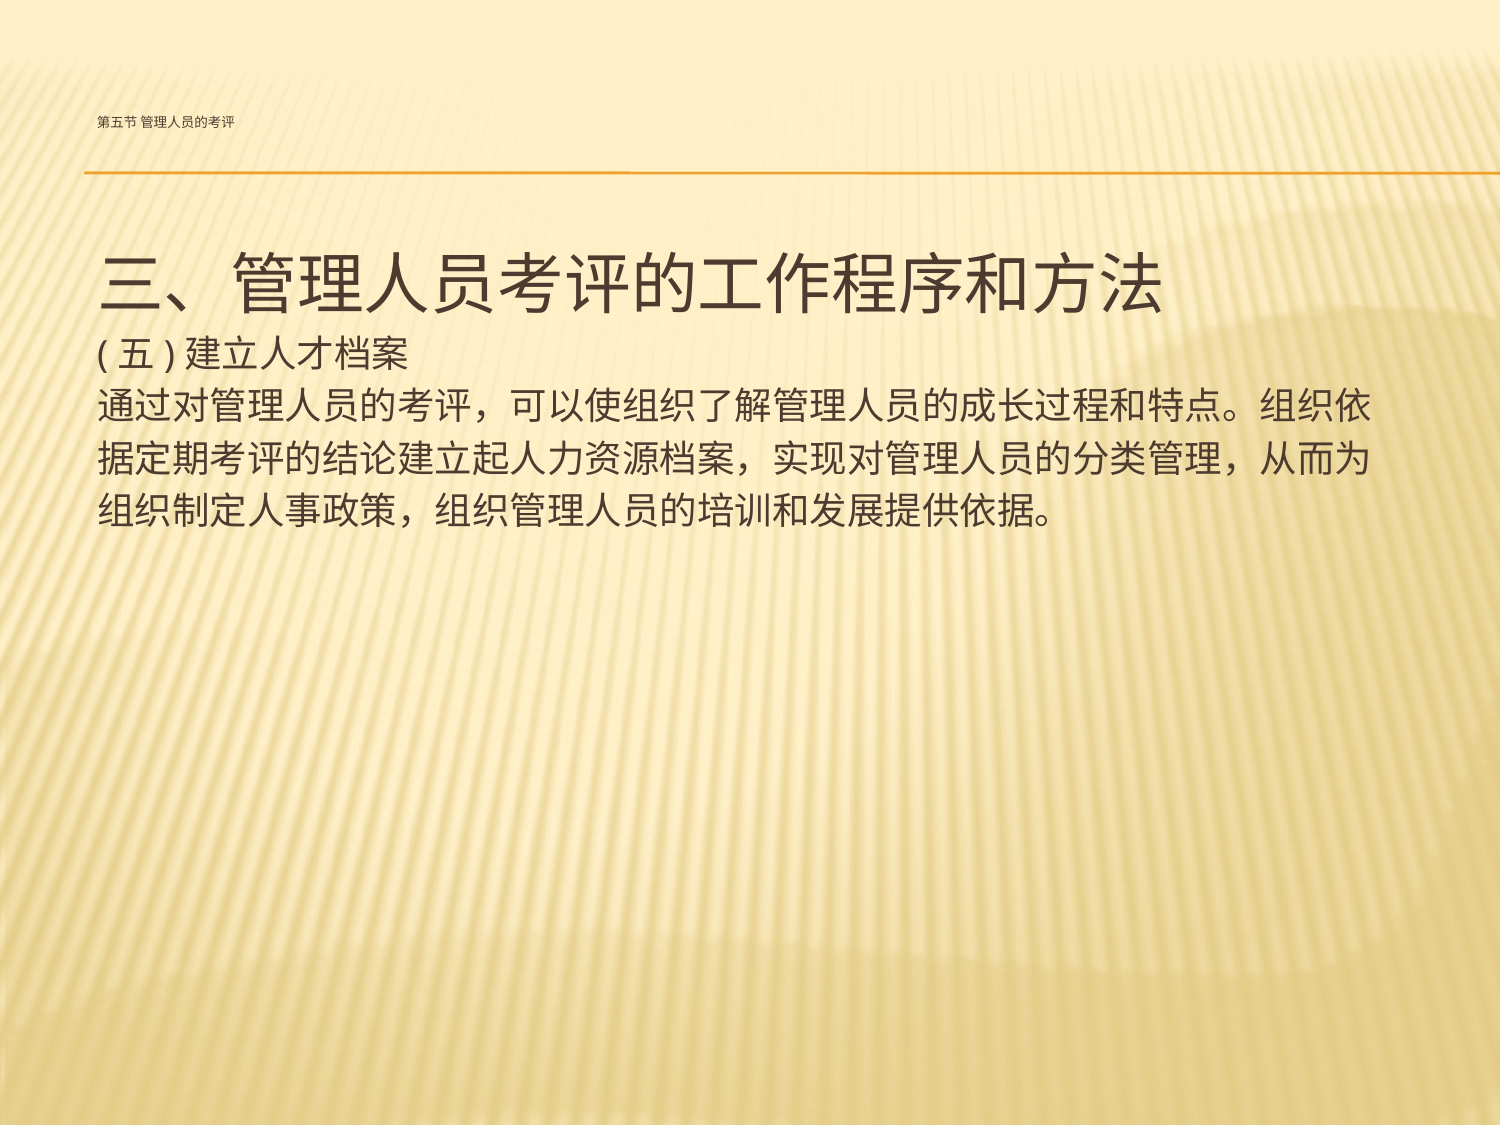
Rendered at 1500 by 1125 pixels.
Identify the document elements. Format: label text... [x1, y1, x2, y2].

title 第五节 管理人员的考评 [82, 82, 1432, 155]
list 三、管理人员考评的工作程序和方法 (五)建立人才档案 通过对管理人员的考评，可以使组织了解管理人员的成长过程和特点。组织依 据定期考评的结论建立起人力资源档案，实现对管理人员的分类管理，从而为 组织制定人事政策，组织管理人员的培训和发展提供依据。 [81, 234, 1426, 1044]
